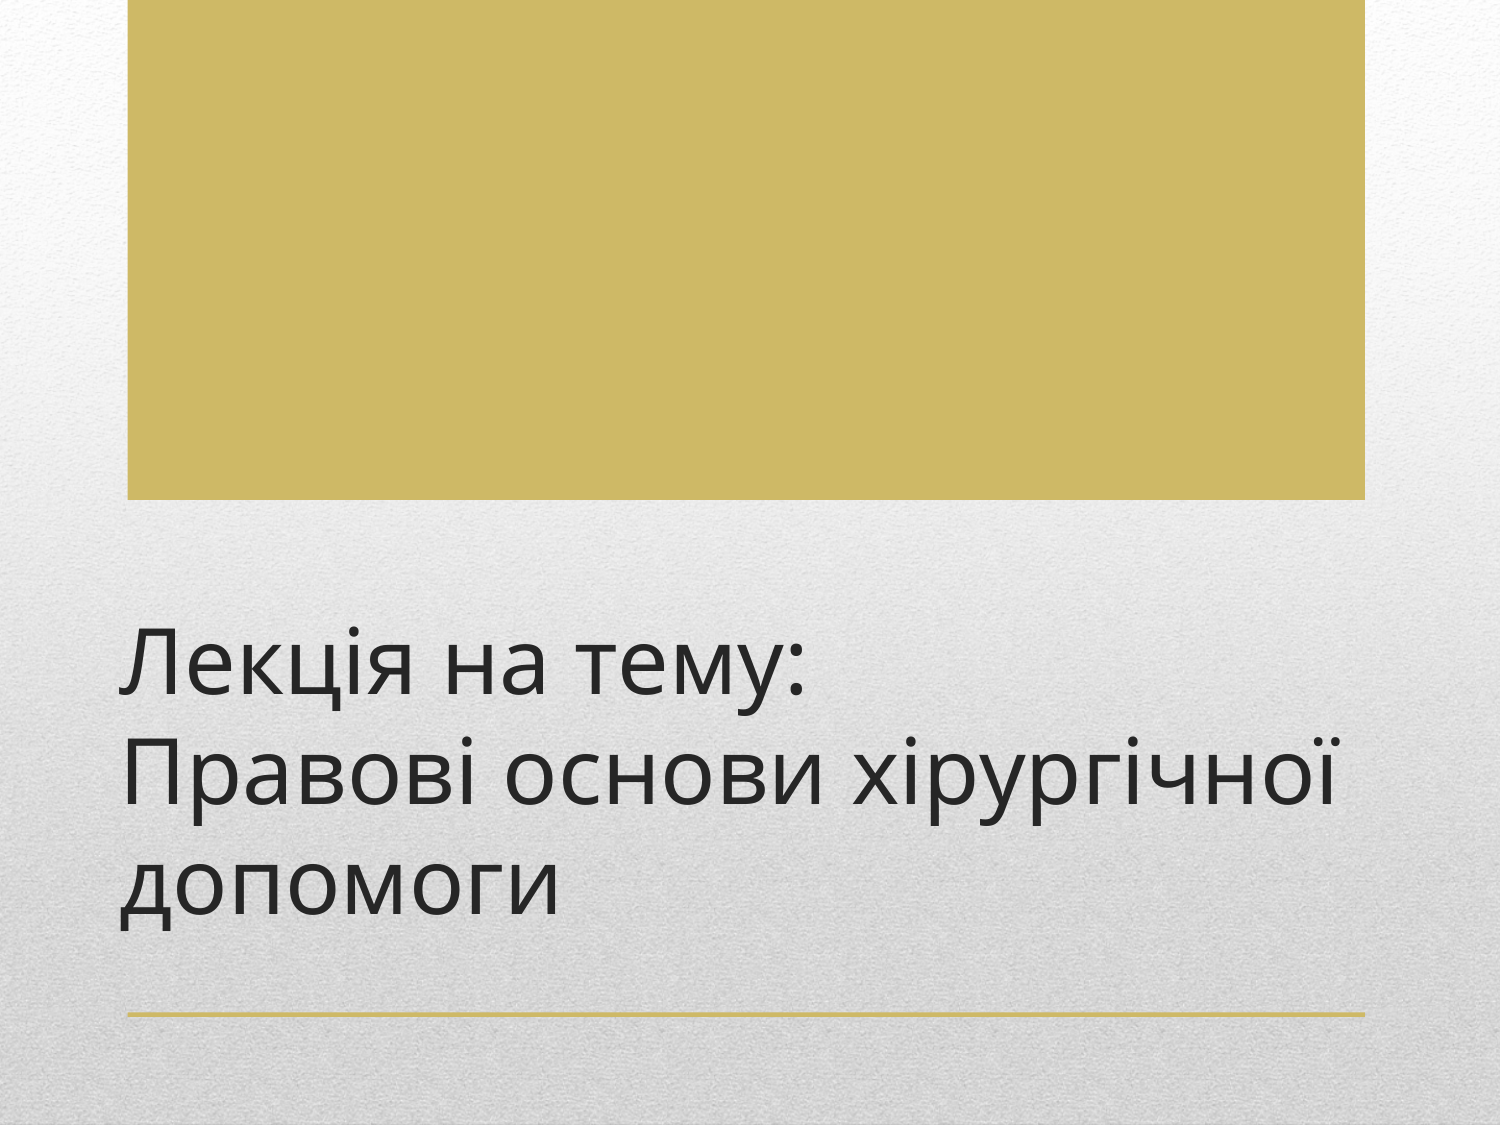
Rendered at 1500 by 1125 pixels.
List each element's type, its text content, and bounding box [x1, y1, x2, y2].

title Лекція на тему: Правові основи хірургічної допомоги [104, 516, 1377, 941]
